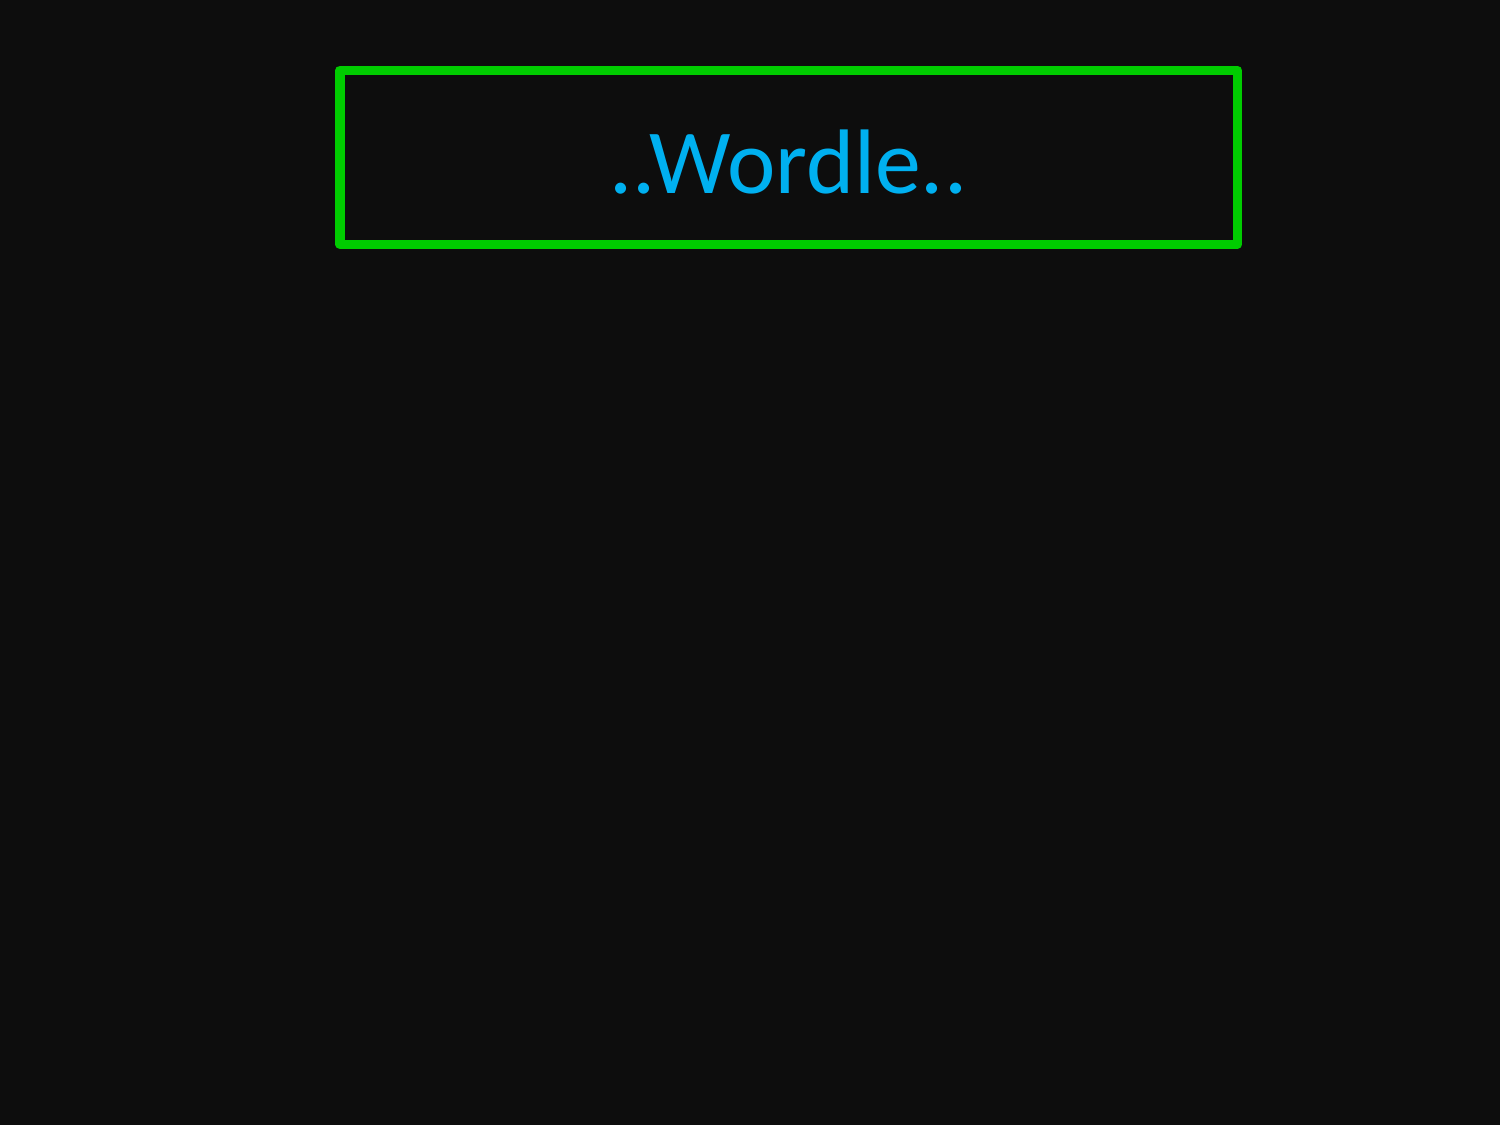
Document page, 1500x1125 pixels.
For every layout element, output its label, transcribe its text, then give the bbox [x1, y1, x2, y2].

title ..Wordle.. [339, 70, 1238, 245]
